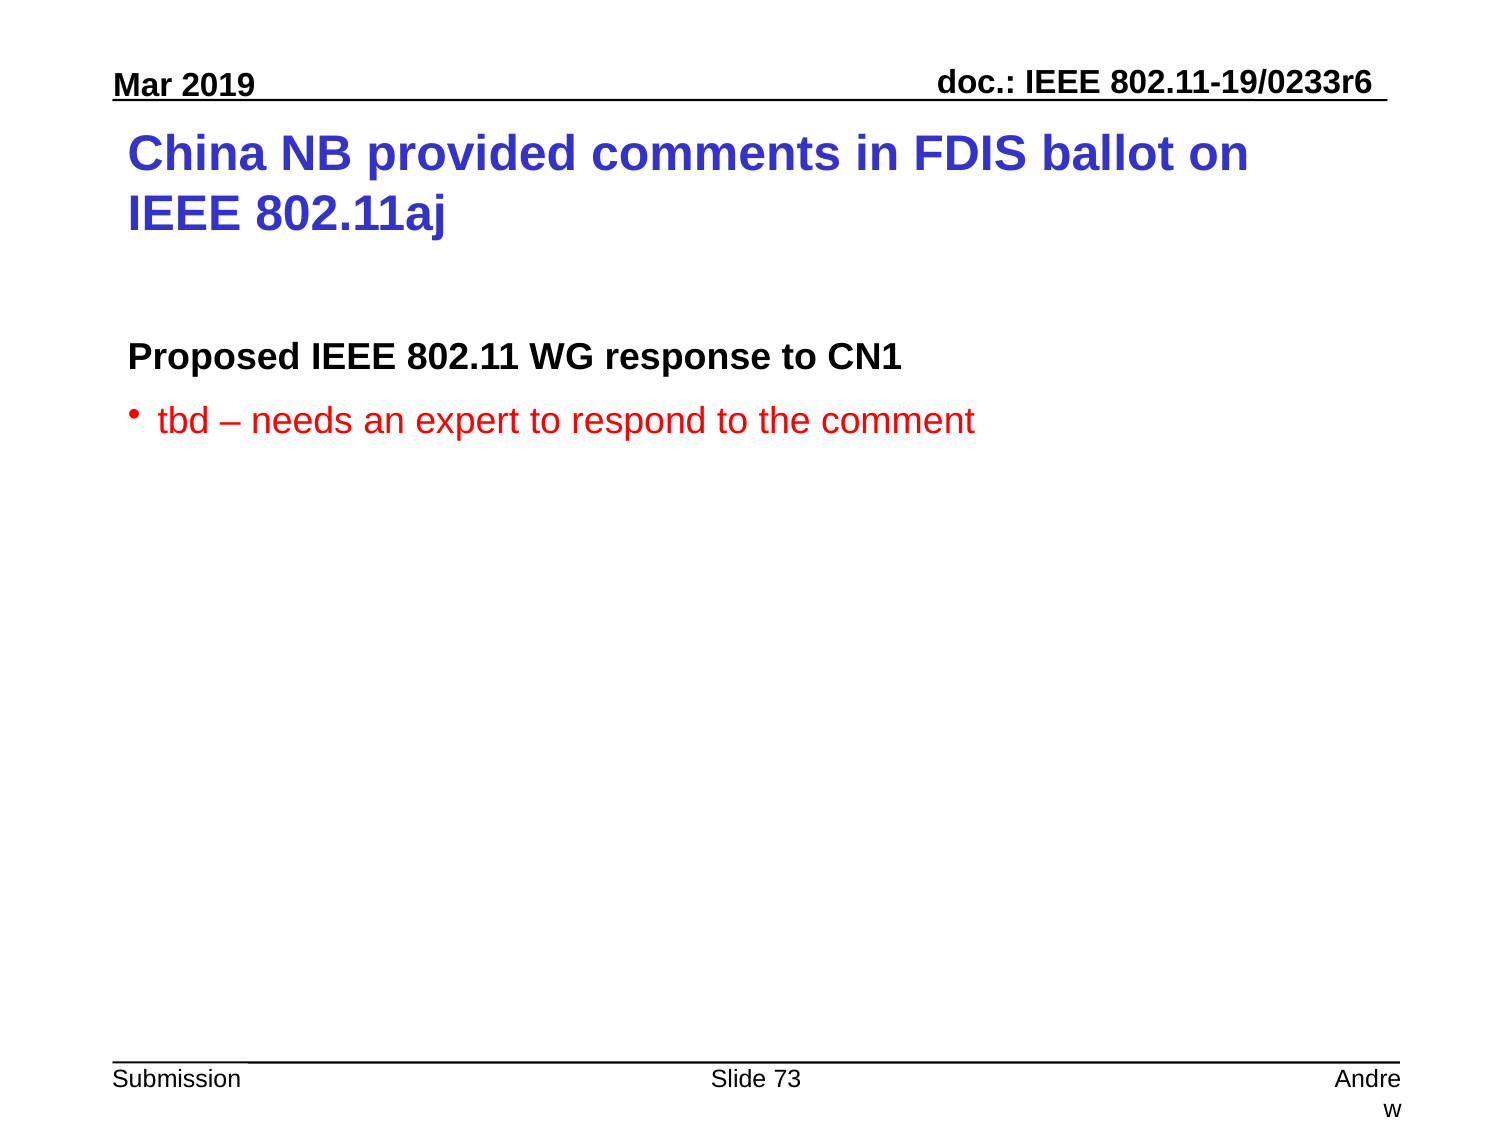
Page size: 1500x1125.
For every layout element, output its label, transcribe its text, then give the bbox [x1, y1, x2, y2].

footer Andrew Myles, Cisco [1320, 1061, 1402, 1093]
title China NB provided comments in FDIS ballot on IEEE 802.11aj [112, 112, 1388, 288]
slide_number Slide 73 [709, 1061, 803, 1093]
list Proposed IEEE 802.11 WG response to CN1 tbd – needs an expert to respond to the comment [112, 324, 1388, 1000]
